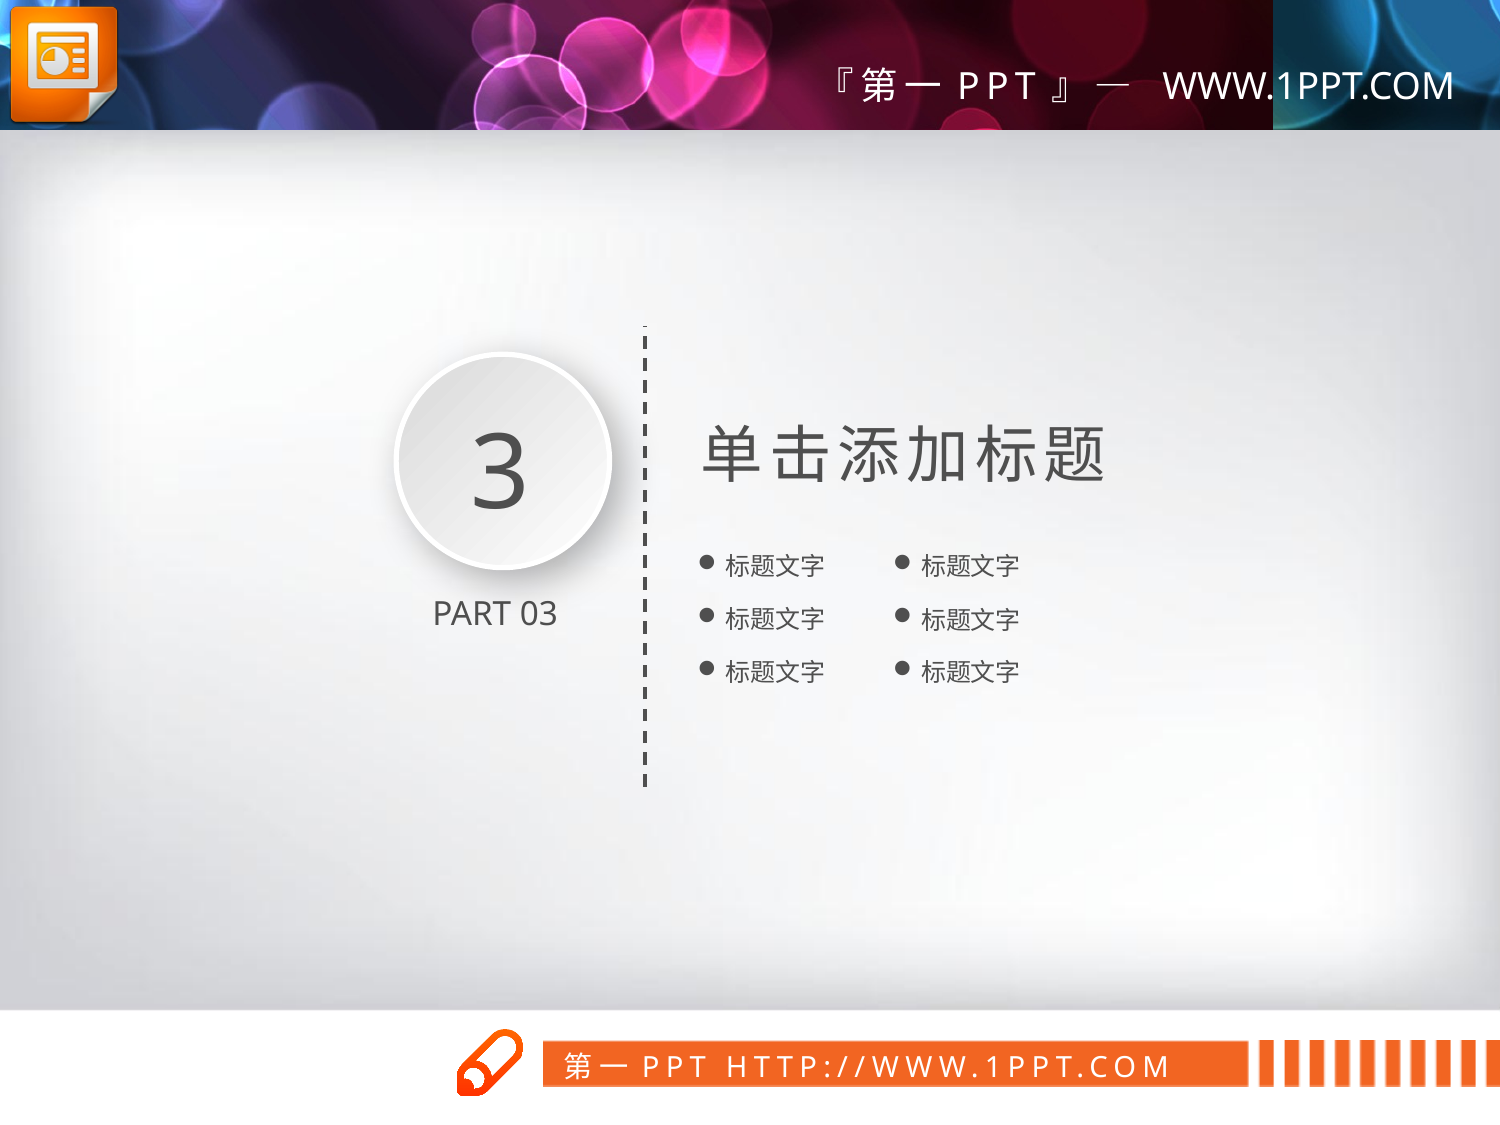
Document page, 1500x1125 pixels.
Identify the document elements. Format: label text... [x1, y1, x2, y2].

picture [0, 0, 1500, 1012]
text_box 标题文字 [893, 604, 1223, 635]
picture [543, 1040, 1500, 1087]
text_box 3 [455, 397, 539, 538]
text_box 标题文字 [697, 603, 1028, 634]
text_box 单击添加标题 [685, 407, 1122, 498]
text_box 标题文字 [893, 656, 1223, 687]
text_box 标题文字 [697, 550, 893, 581]
text_box 标题文字 [893, 550, 1223, 581]
text_box [396, 354, 610, 568]
text_box PART 03 [432, 592, 581, 633]
text_box 标题文字 [697, 656, 893, 687]
